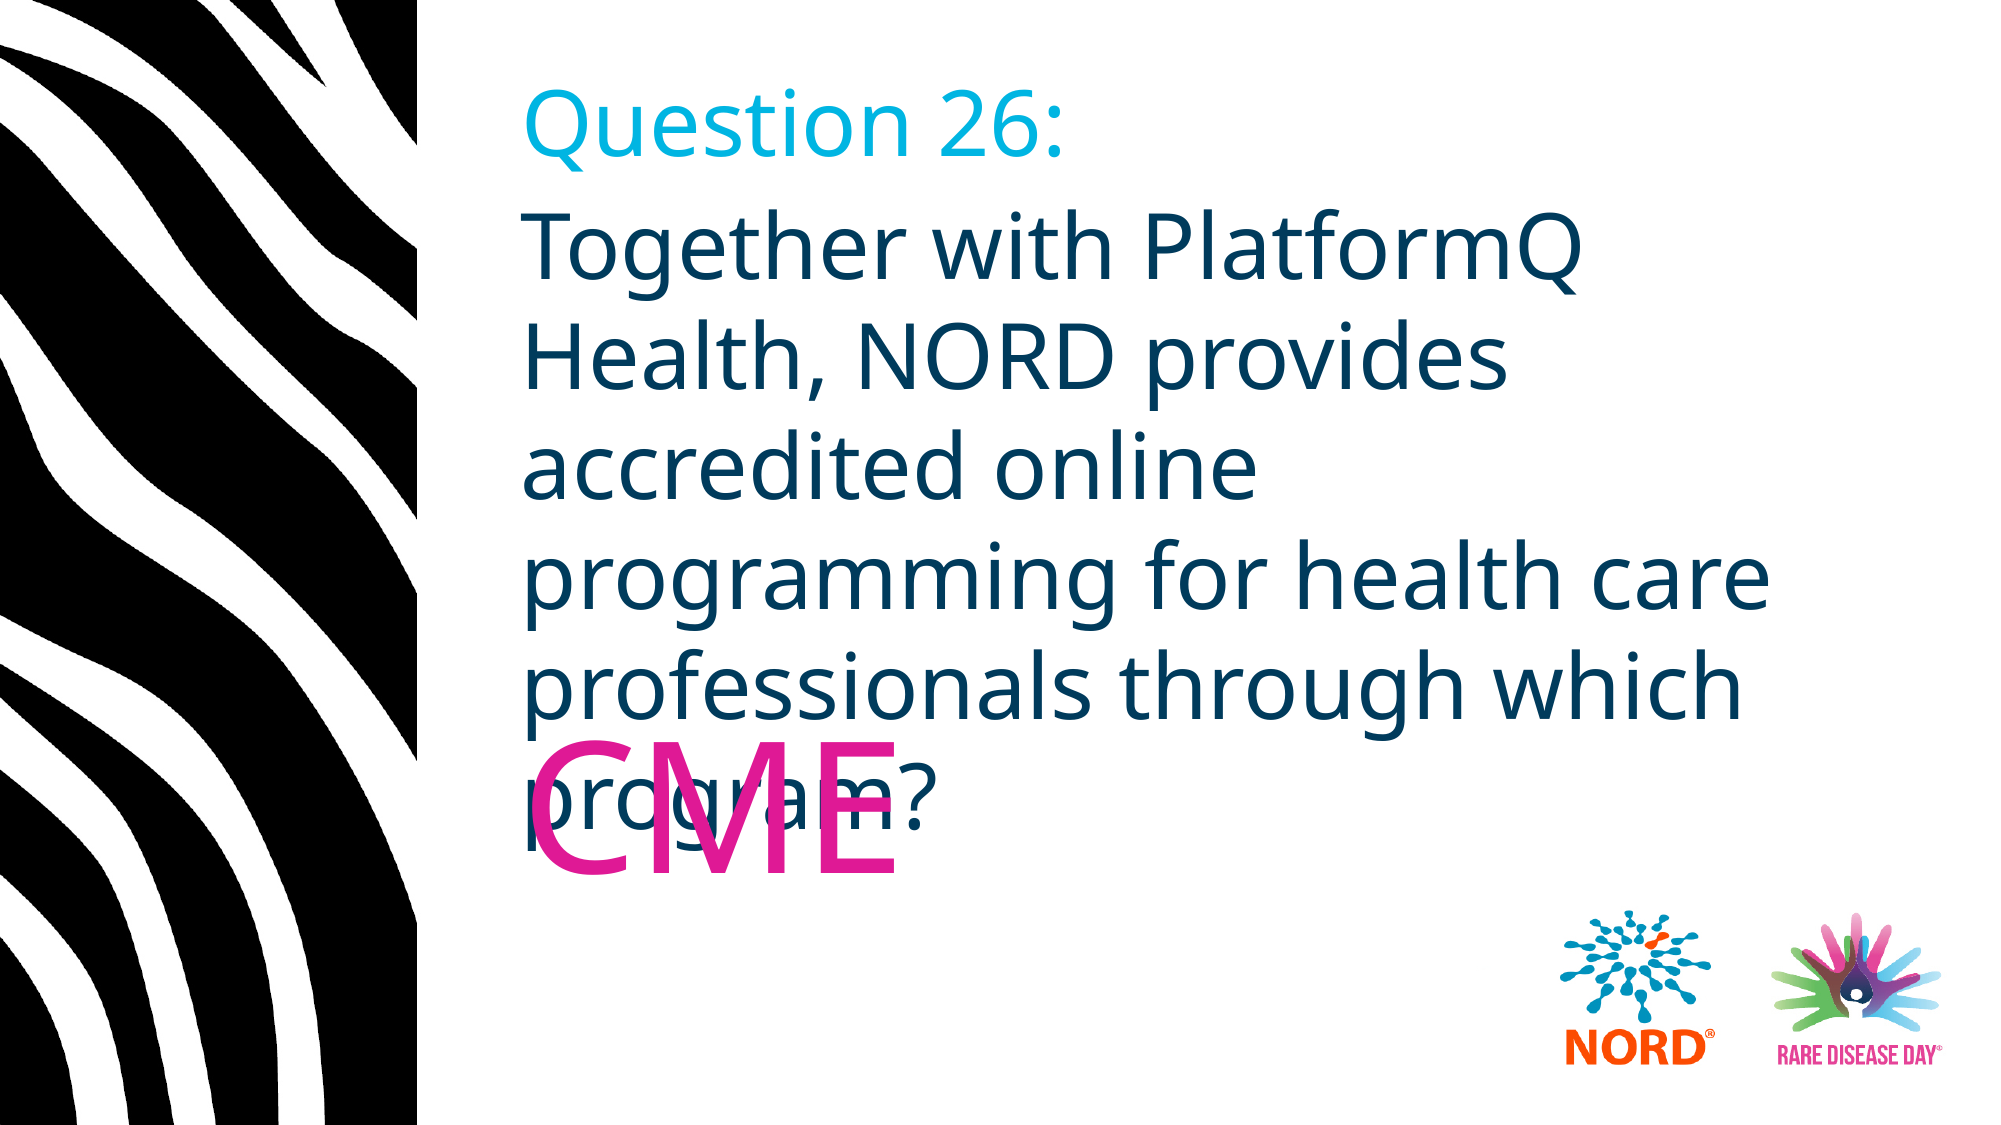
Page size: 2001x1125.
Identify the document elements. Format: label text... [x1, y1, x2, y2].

picture [0, 0, 2001, 1125]
text_box Together with PlatformQ Health, NORD provides accredited online programming for health care professionals through which program? [505, 180, 1900, 701]
text_box CME [505, 701, 1975, 899]
title Question 26: [506, 75, 1863, 180]
